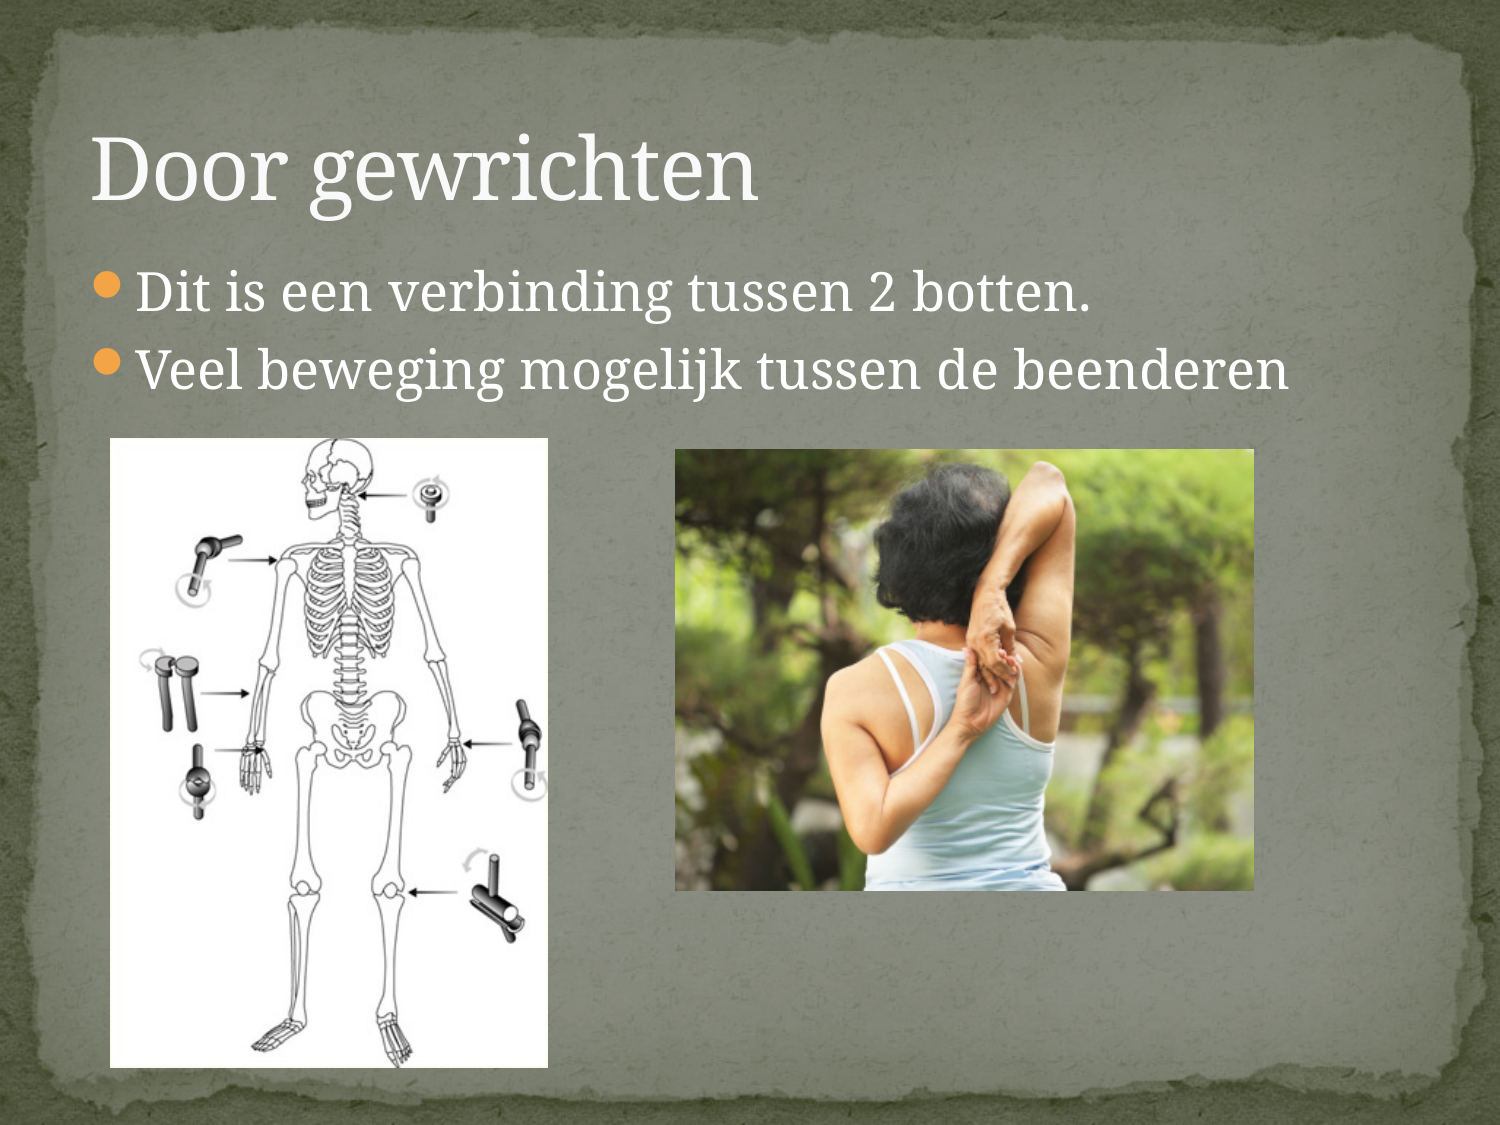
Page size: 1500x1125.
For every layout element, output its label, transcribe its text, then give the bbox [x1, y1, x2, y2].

picture [675, 449, 1254, 891]
title Door gewrichten [74, 24, 1425, 225]
list Dit is een verbinding tussen 2 botten. Veel beweging mogelijk tussen de beenderen [75, 249, 1425, 1000]
picture [110, 438, 548, 1068]
